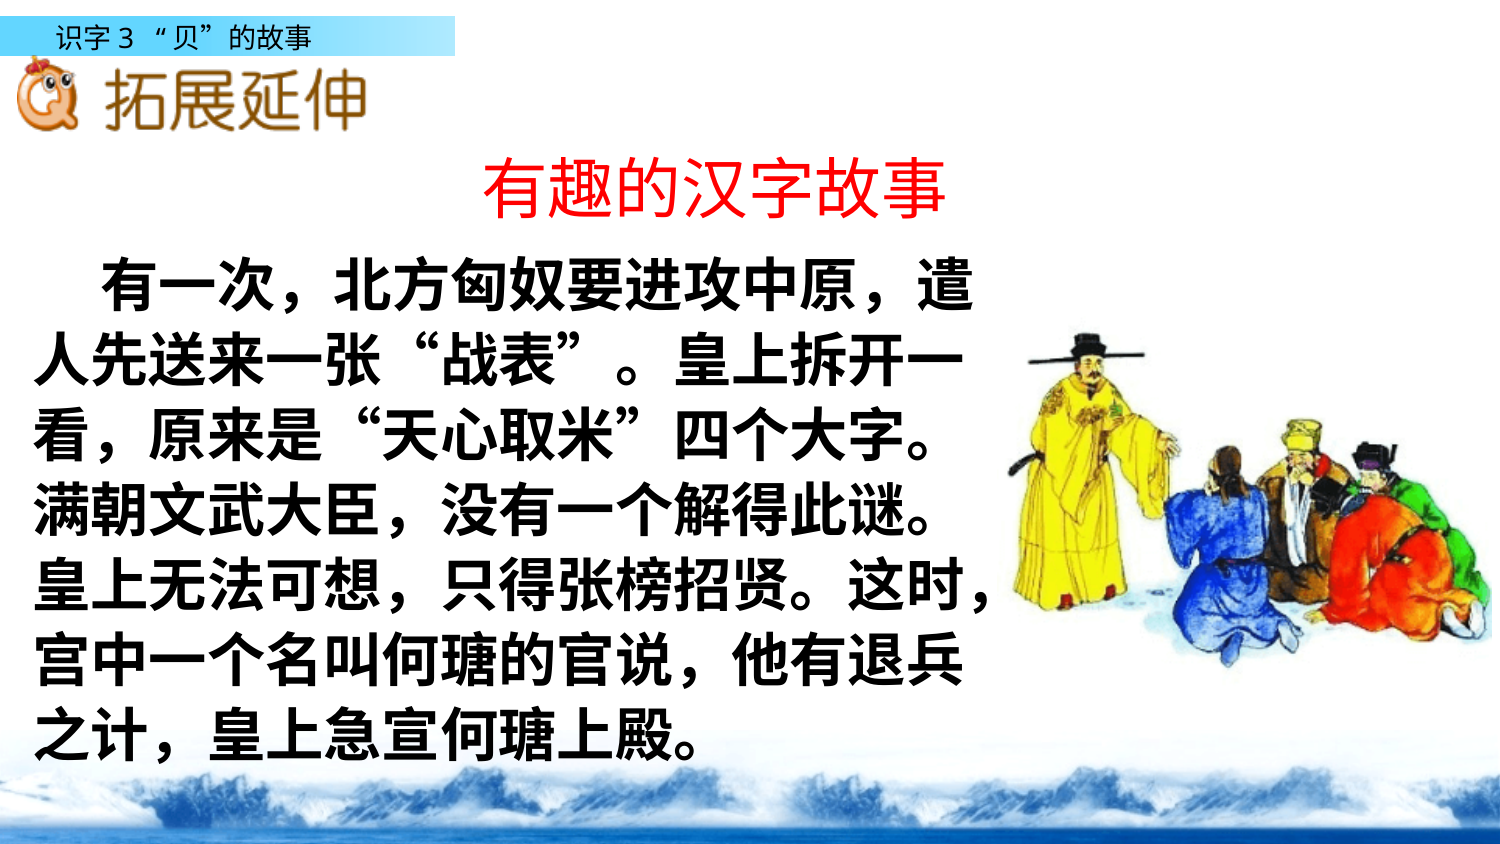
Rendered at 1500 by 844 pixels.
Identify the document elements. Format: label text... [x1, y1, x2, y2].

text_box 有一次，北方匈奴要进攻中原，遣人先送来一张“战表”。皇上拆开一看，原来是“天心取米”四个大字。满朝文武大臣，没有一个解得此谜。皇上无法可想，只得张榜招贤。这时，宫中一个名叫何瑭的官说，他有退兵之计，皇上急宣何瑭上殿。 [17, 235, 1029, 776]
text_box 有趣的汉字故事 [403, 123, 1022, 235]
picture [996, 315, 1492, 694]
picture [0, 730, 1500, 844]
picture [17, 31, 411, 174]
